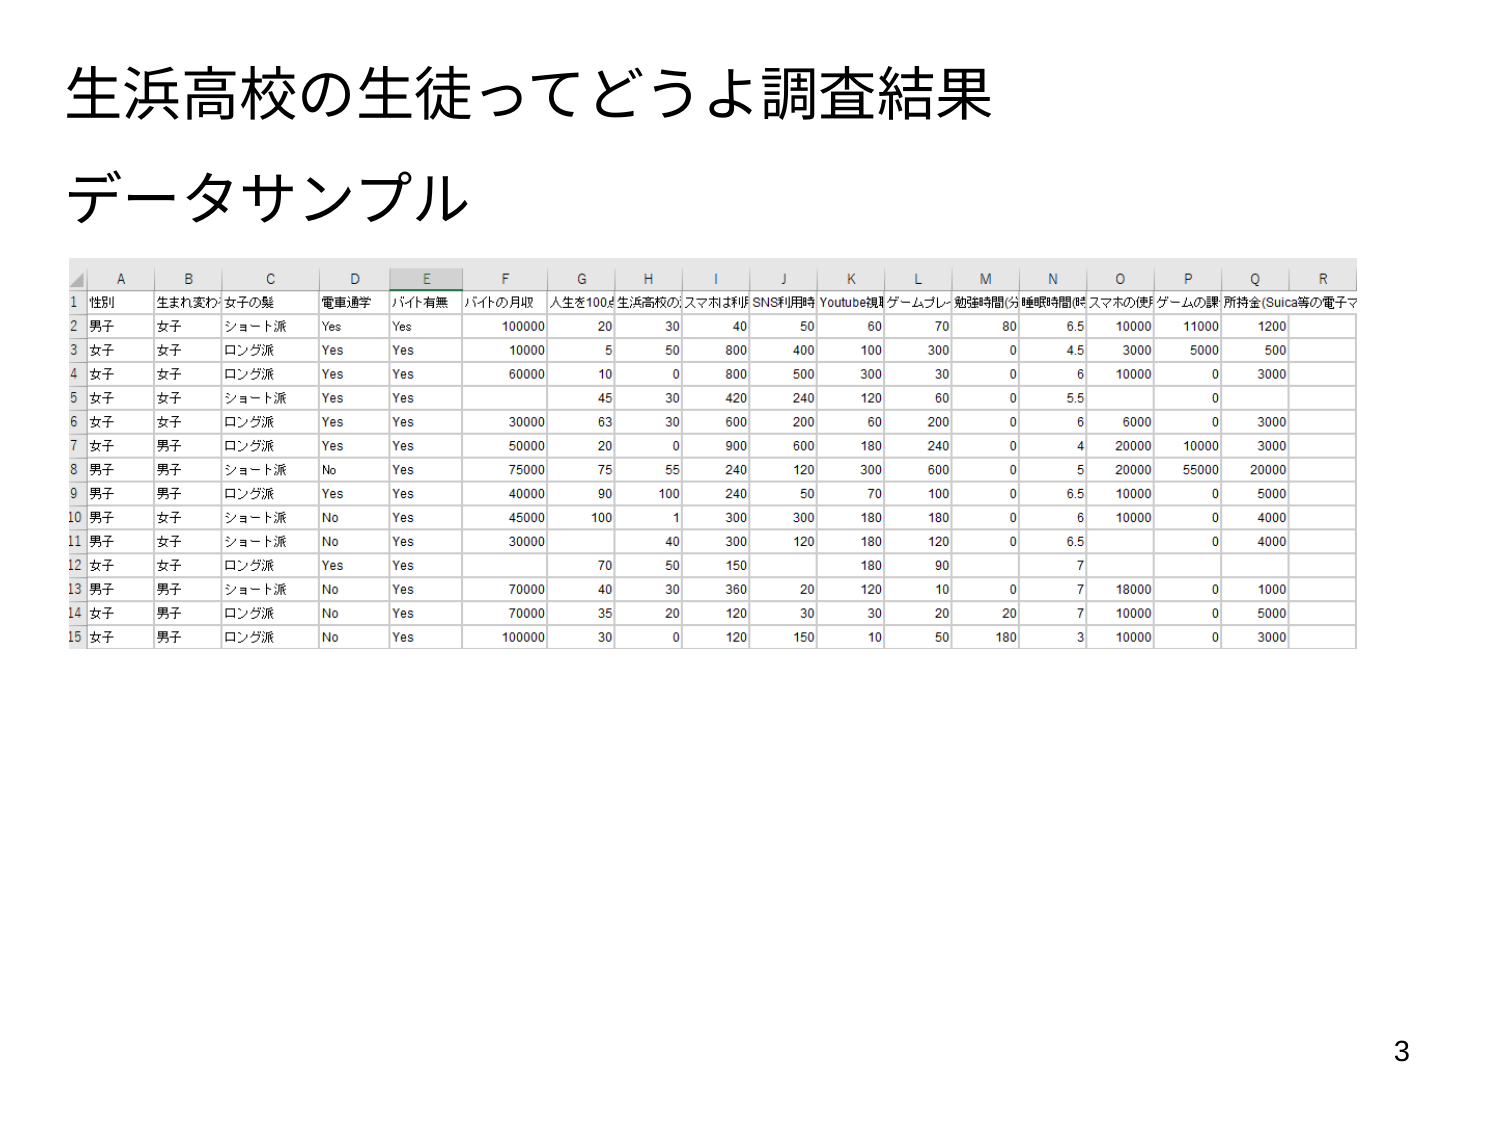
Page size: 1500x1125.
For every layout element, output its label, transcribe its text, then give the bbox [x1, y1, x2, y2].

slide_number 3 [1074, 1024, 1425, 1103]
picture [69, 258, 1357, 649]
text_box 生浜高校の生徒ってどうよ調査結果 [49, 50, 1500, 135]
text_box データサンプル [49, 154, 1197, 240]
